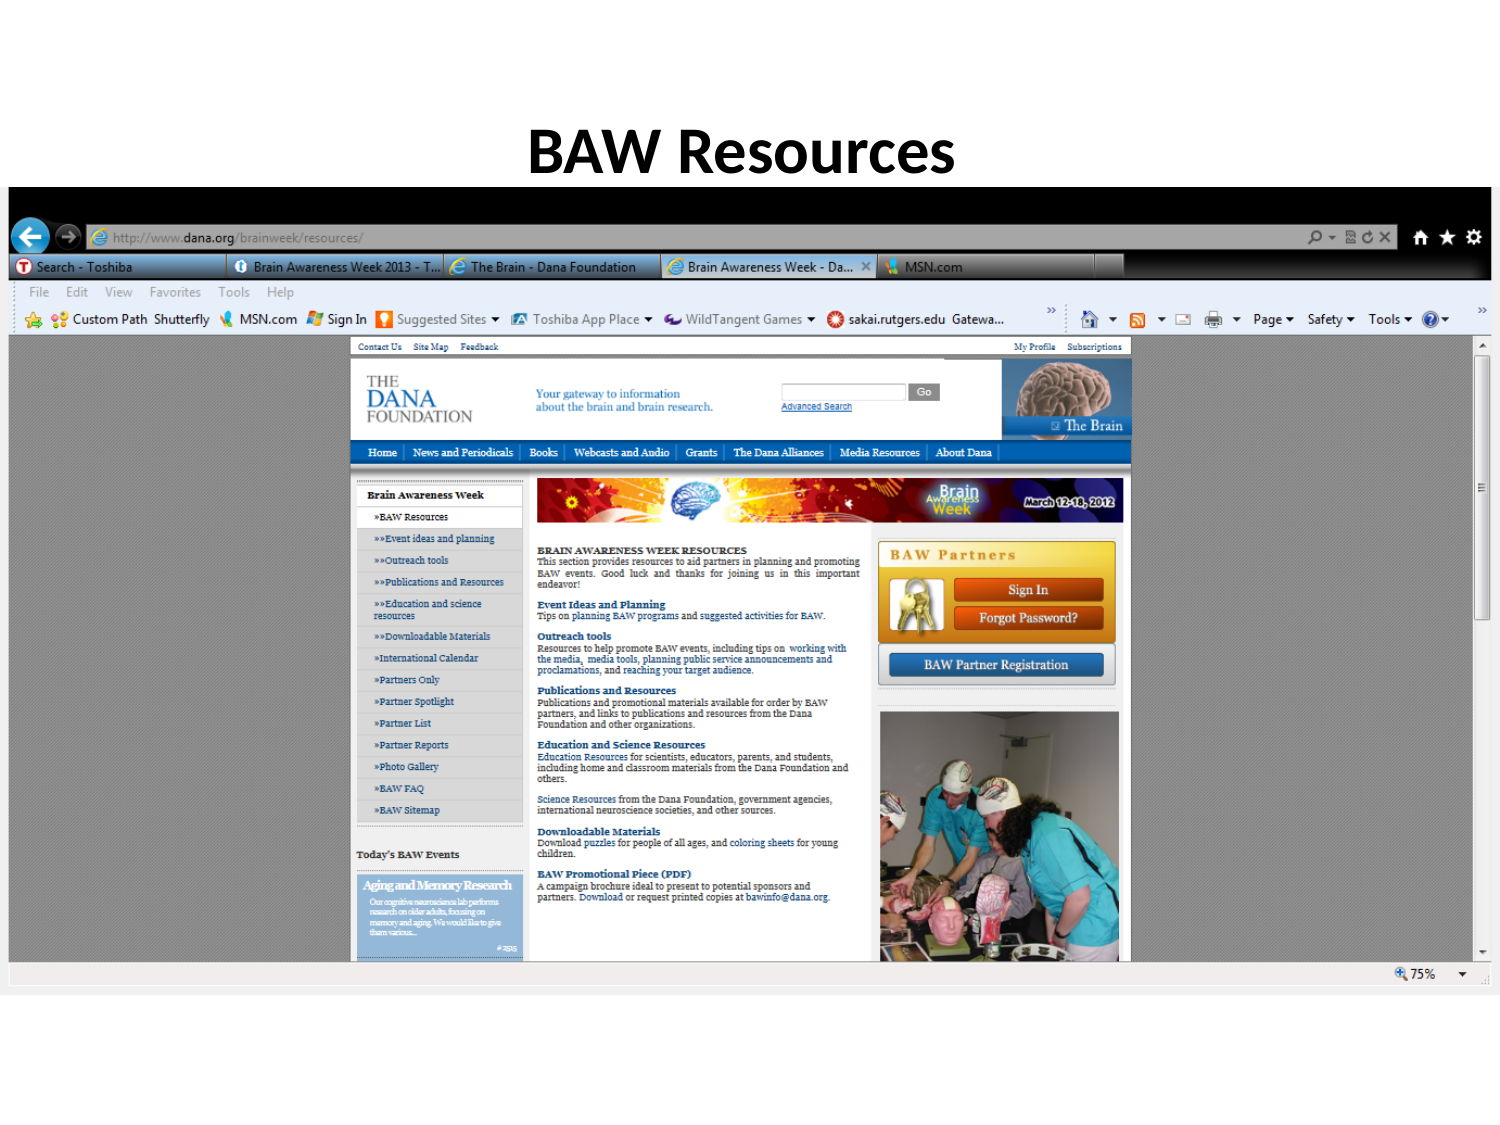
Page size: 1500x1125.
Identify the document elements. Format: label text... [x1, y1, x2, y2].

picture [0, 187, 1500, 996]
text_box BAW Resources [512, 99, 1238, 185]
